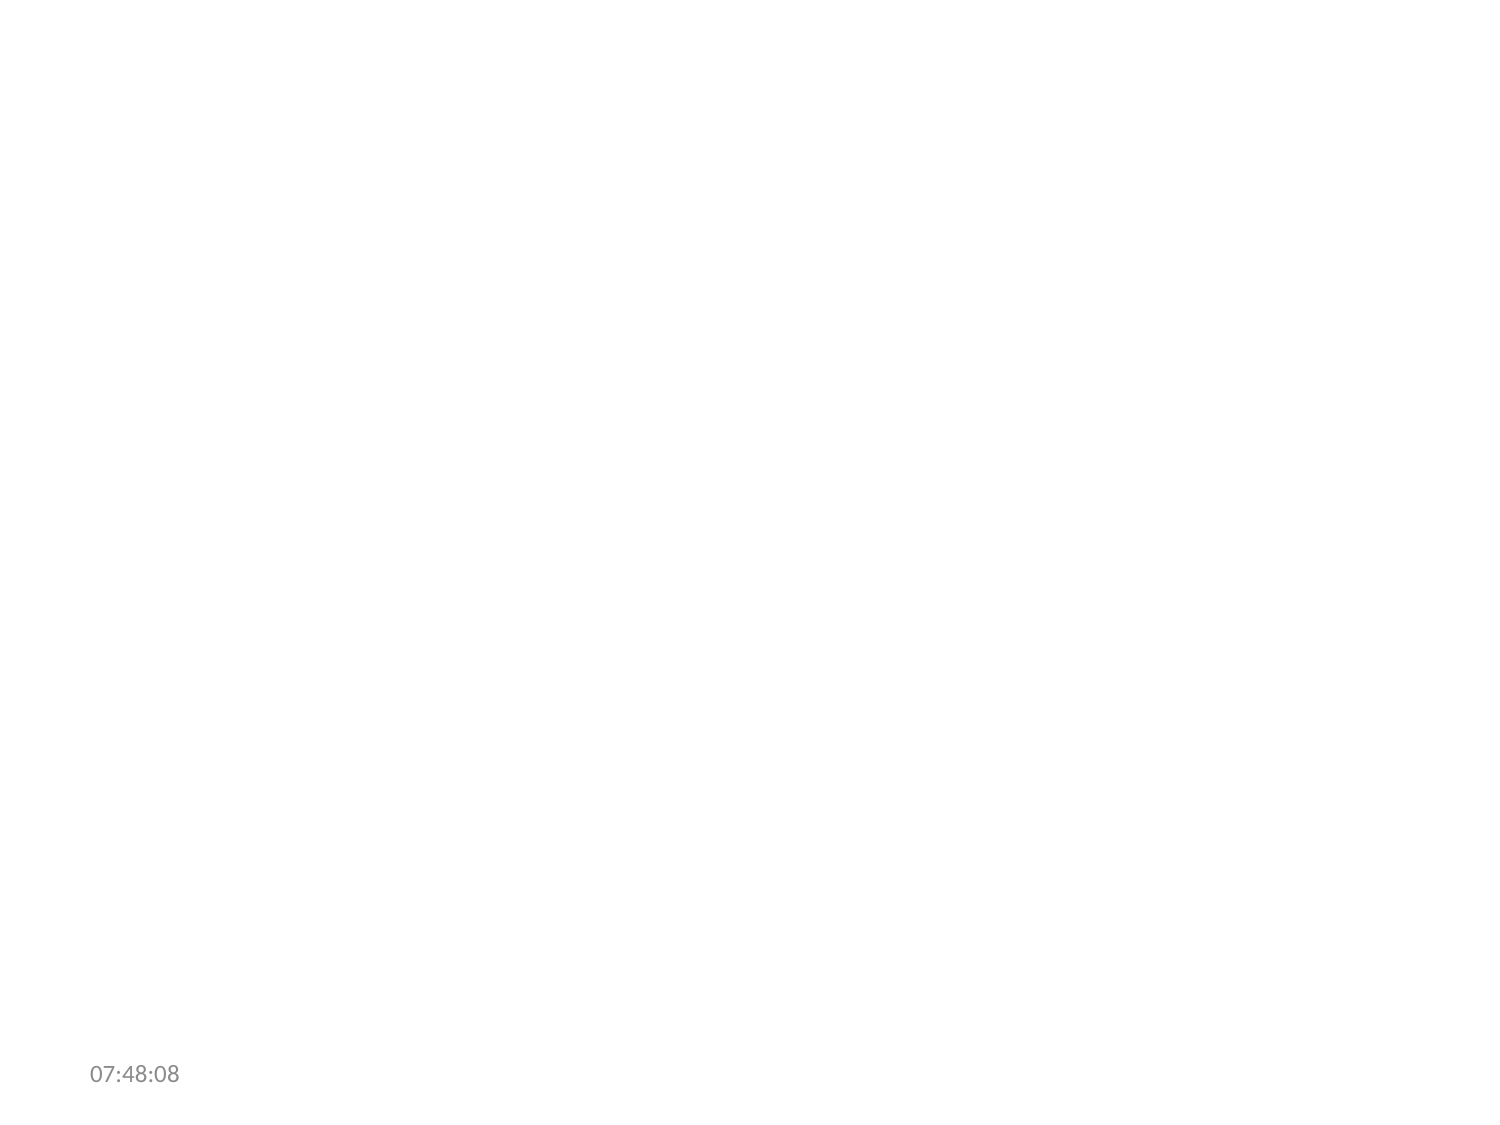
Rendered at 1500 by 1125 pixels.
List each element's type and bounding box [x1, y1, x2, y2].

slide_number [75, 1042, 425, 1103]
